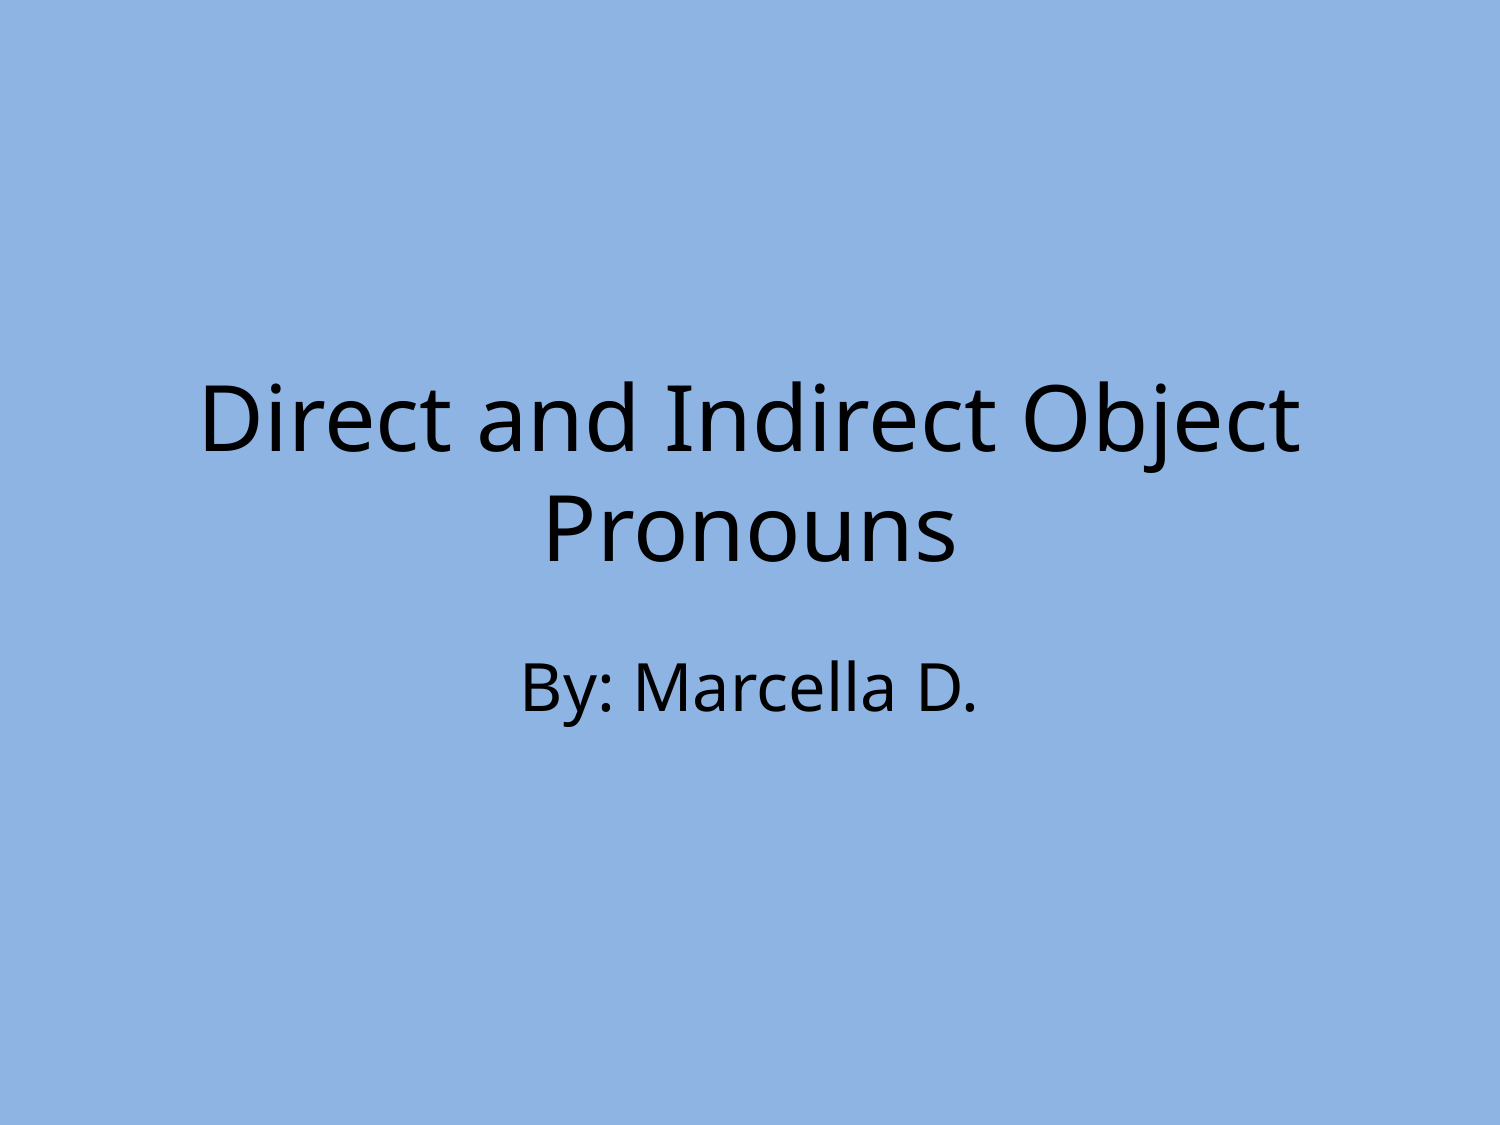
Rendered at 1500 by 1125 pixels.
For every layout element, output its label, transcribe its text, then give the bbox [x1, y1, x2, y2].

title Direct and Indirect Object Pronouns [112, 349, 1388, 591]
subtitle By: Marcella D. [225, 637, 1275, 925]
